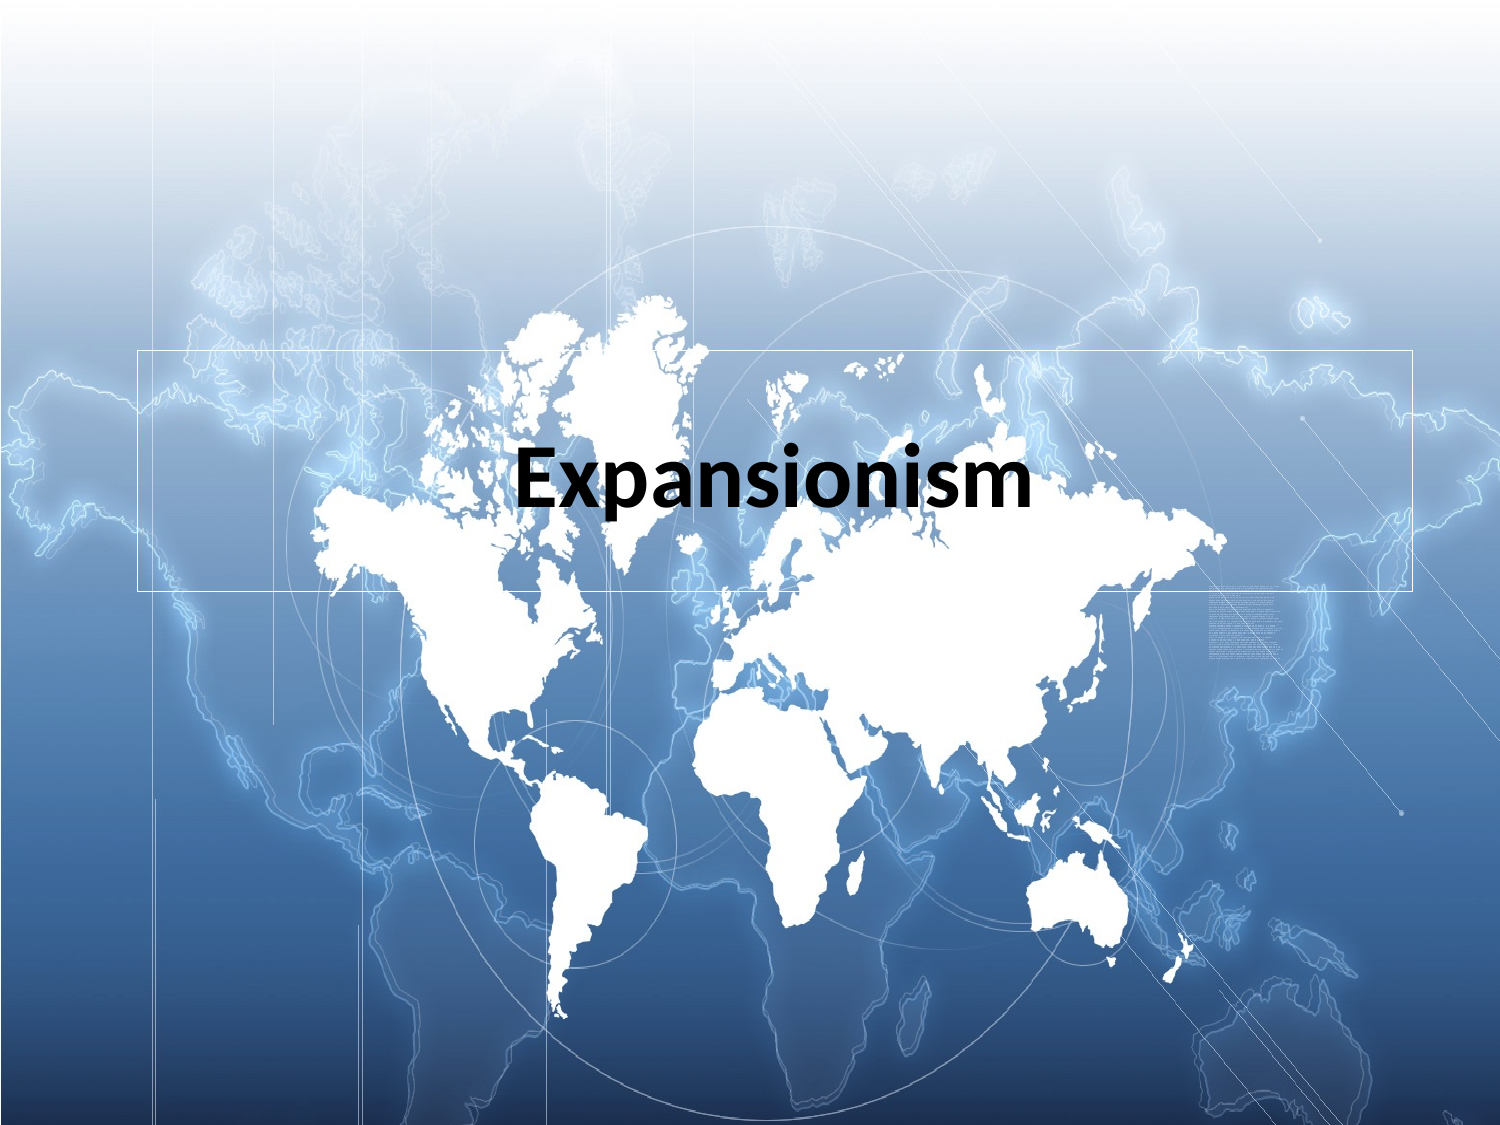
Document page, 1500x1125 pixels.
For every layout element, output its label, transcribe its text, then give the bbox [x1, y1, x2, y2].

title Expansionism [137, 350, 1413, 592]
picture [0, 0, 1500, 1125]
